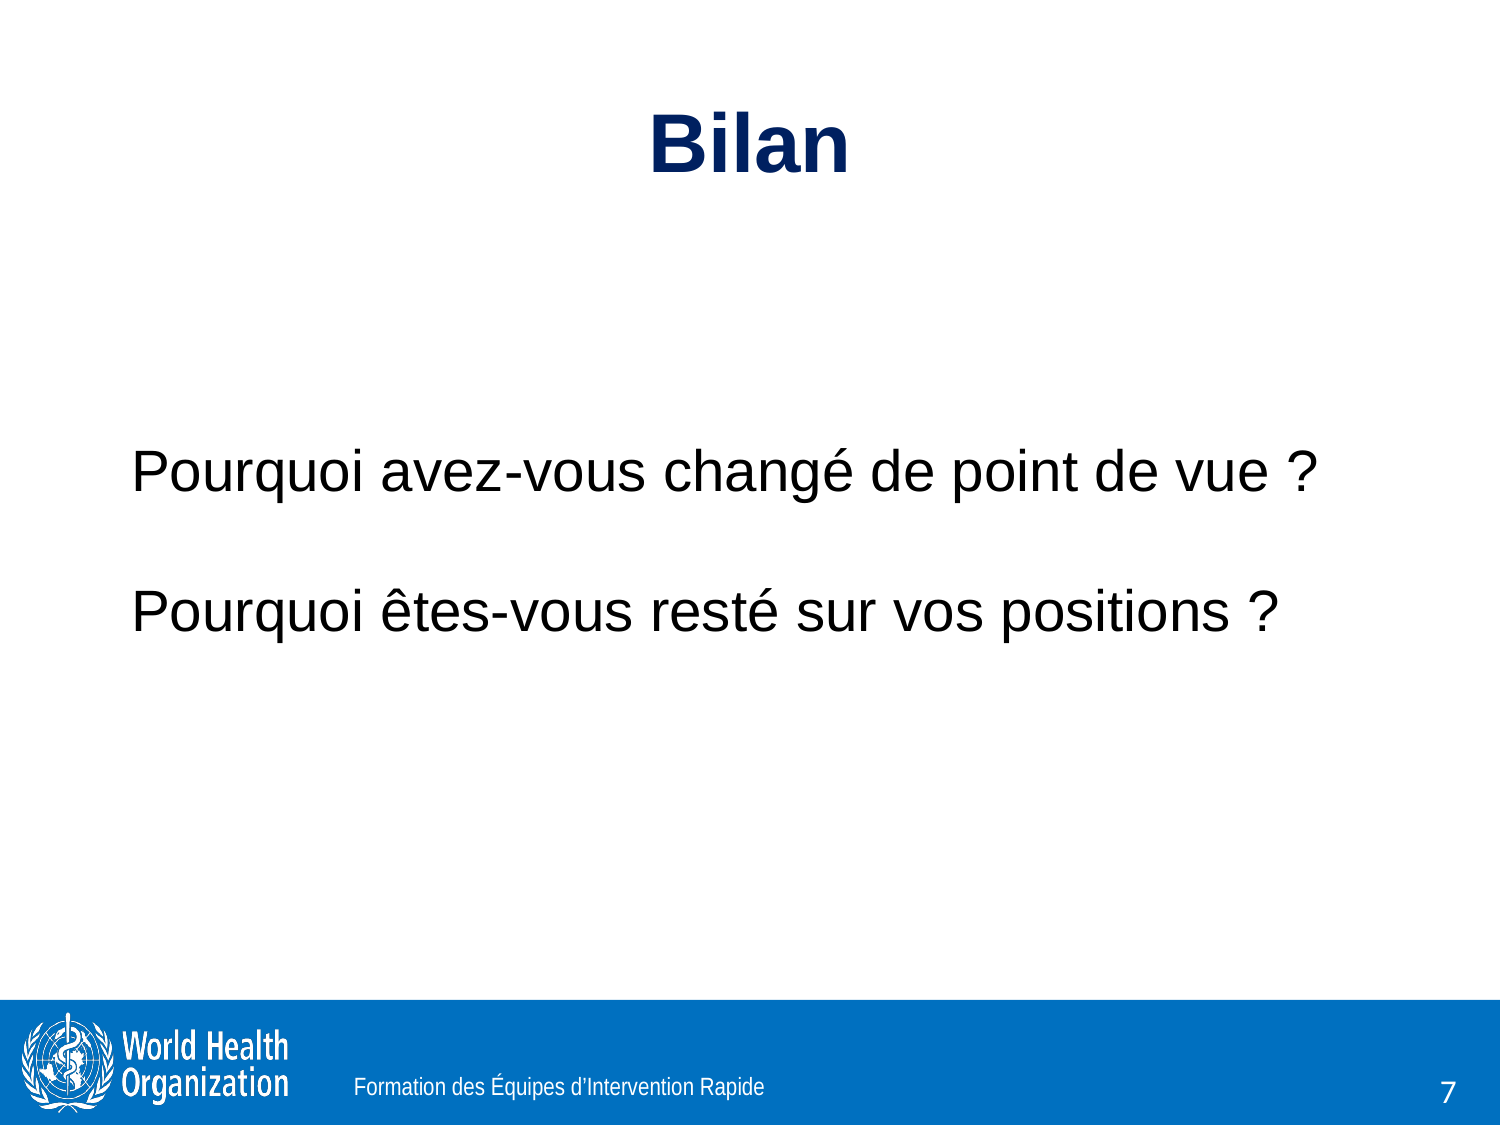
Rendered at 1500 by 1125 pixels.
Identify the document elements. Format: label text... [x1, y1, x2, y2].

picture [21, 1012, 288, 1113]
title Bilan [75, 45, 1425, 233]
text_box Pourquoi avez-vous changé de point de vue ? Pourquoi êtes-vous resté sur vos positions ? [41, 426, 1459, 651]
